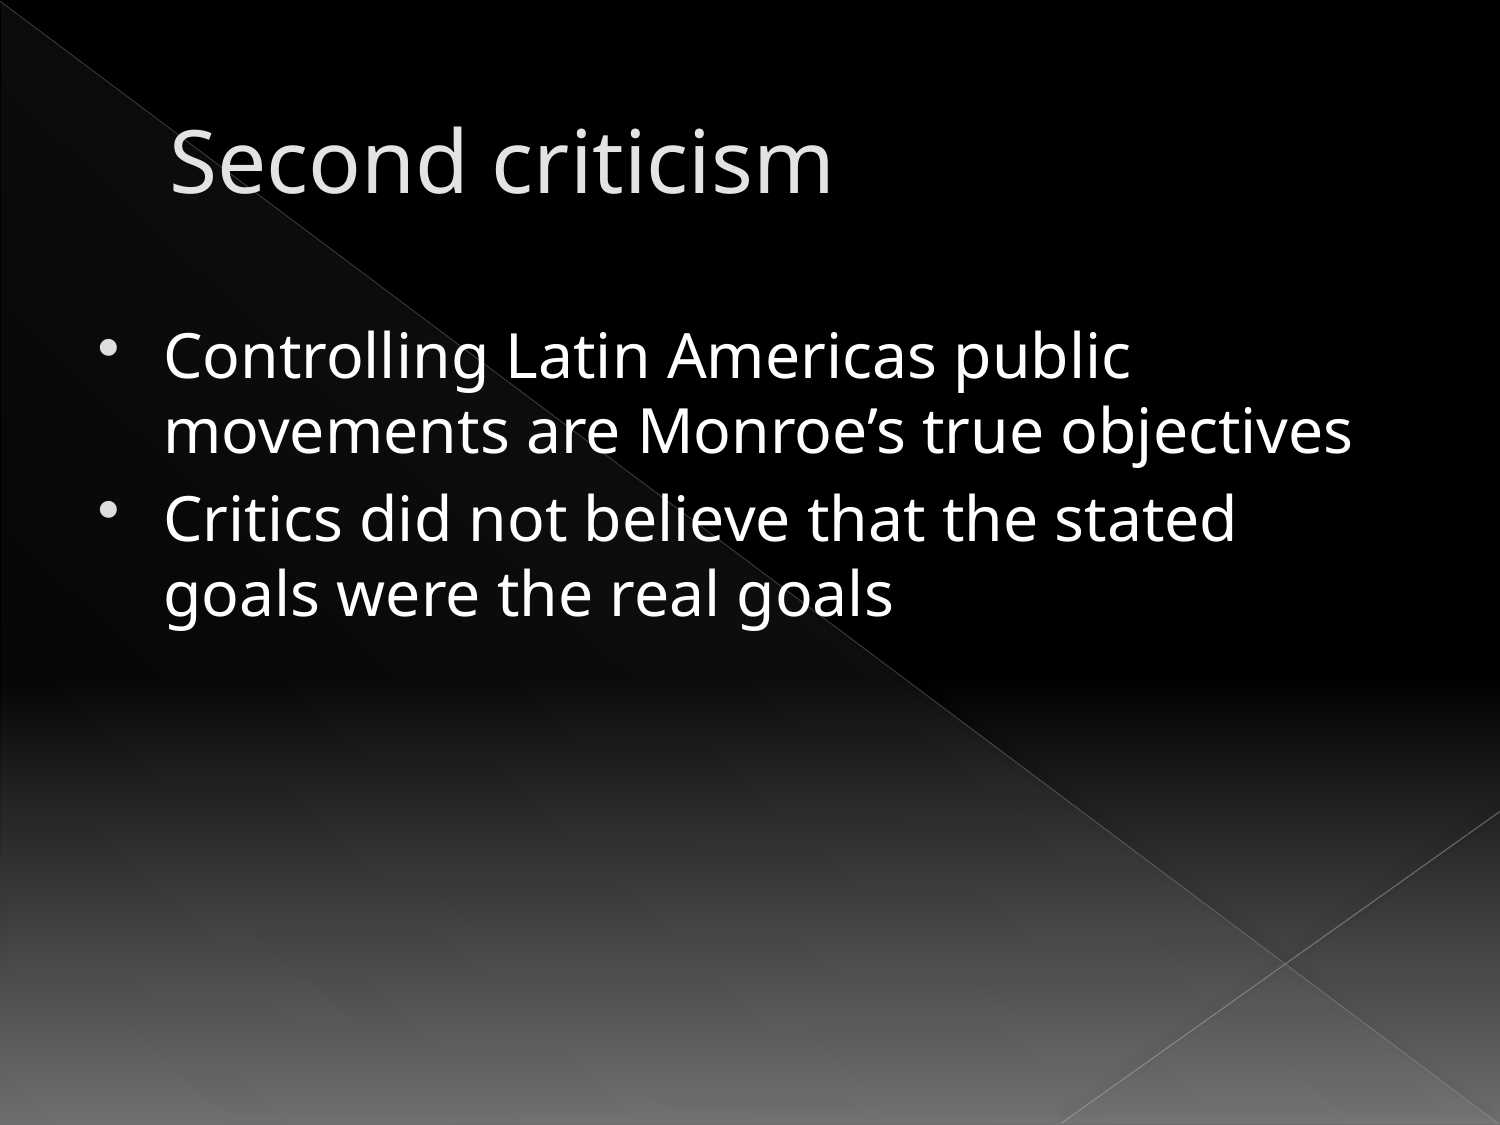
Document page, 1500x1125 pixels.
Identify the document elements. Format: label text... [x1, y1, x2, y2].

title Second criticism [75, 43, 1425, 274]
list Controlling Latin Americas public movements are Monroe’s true objectives Critics did not believe that the stated goals were the real goals [75, 308, 1425, 1059]
